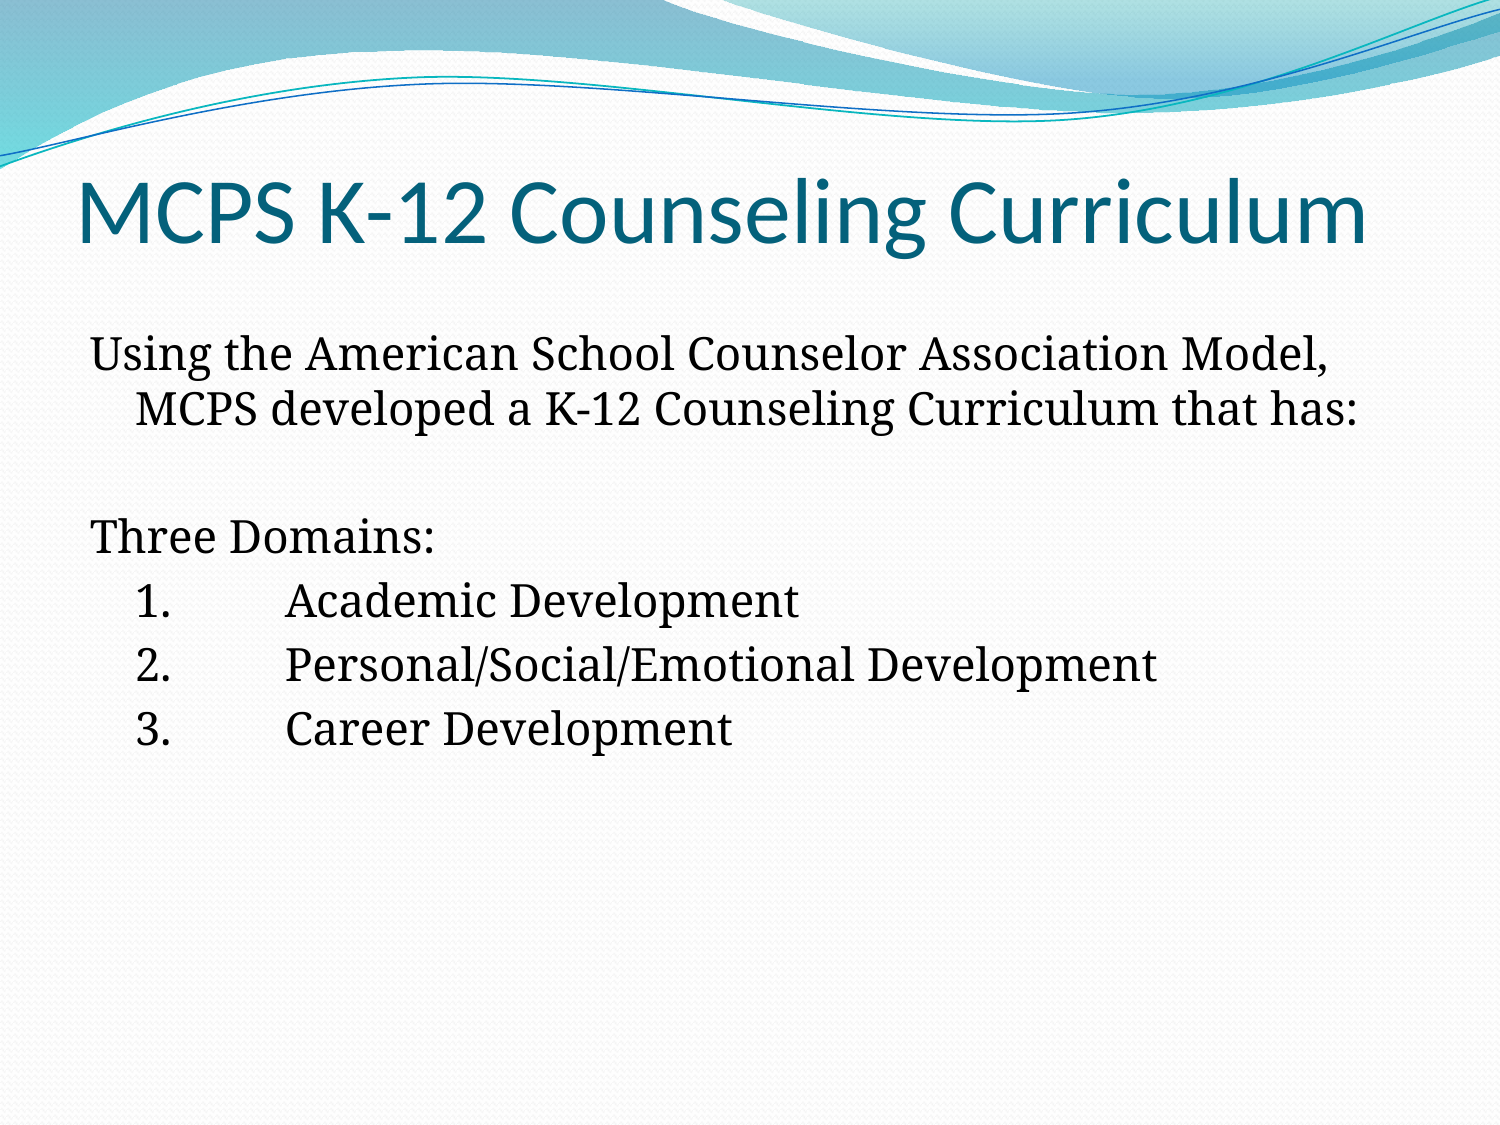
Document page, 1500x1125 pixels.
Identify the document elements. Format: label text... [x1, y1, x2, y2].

title MCPS K-12 Counseling Curriculum [75, 115, 1425, 263]
list Using the American School Counselor Association Model, MCPS developed a K-12 Counseling Curriculum that has: Three Domains: 1. Academic Development 2. Personal/Social/Emotional Development 3. Career Development [75, 317, 1425, 1038]
